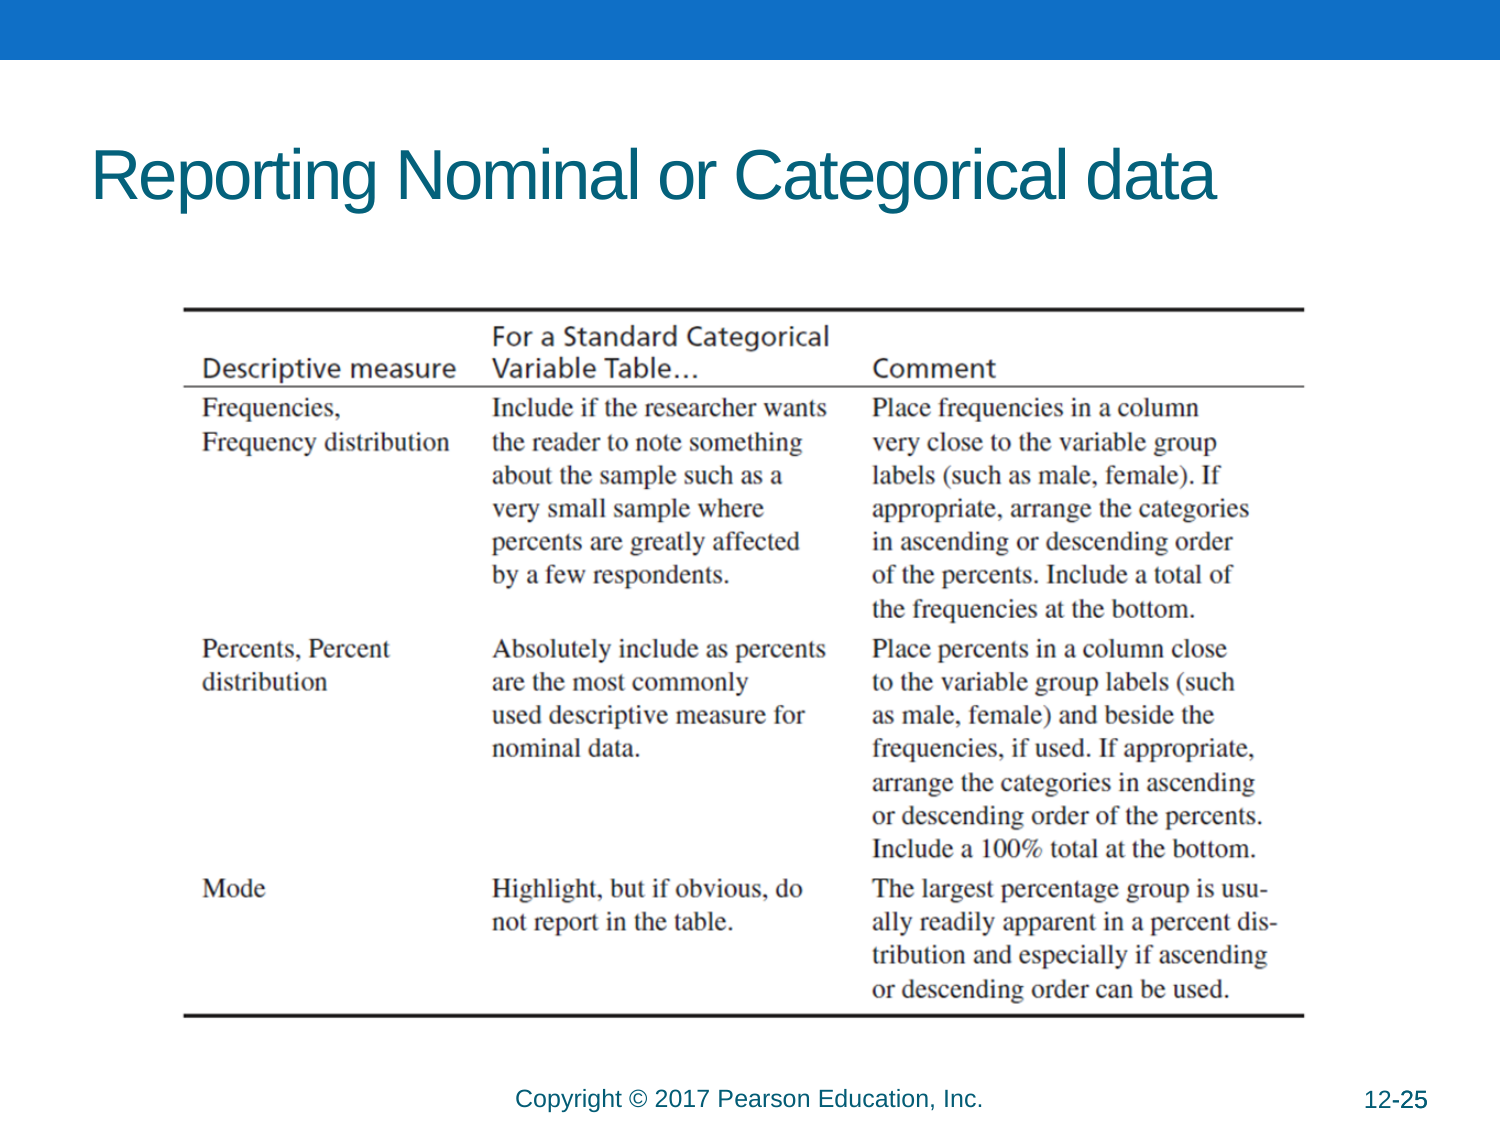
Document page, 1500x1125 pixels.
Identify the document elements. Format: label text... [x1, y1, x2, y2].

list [131, 272, 1336, 1039]
picture [641, 1100, 647, 1107]
title Reporting Nominal or Categorical data [75, 90, 1425, 253]
